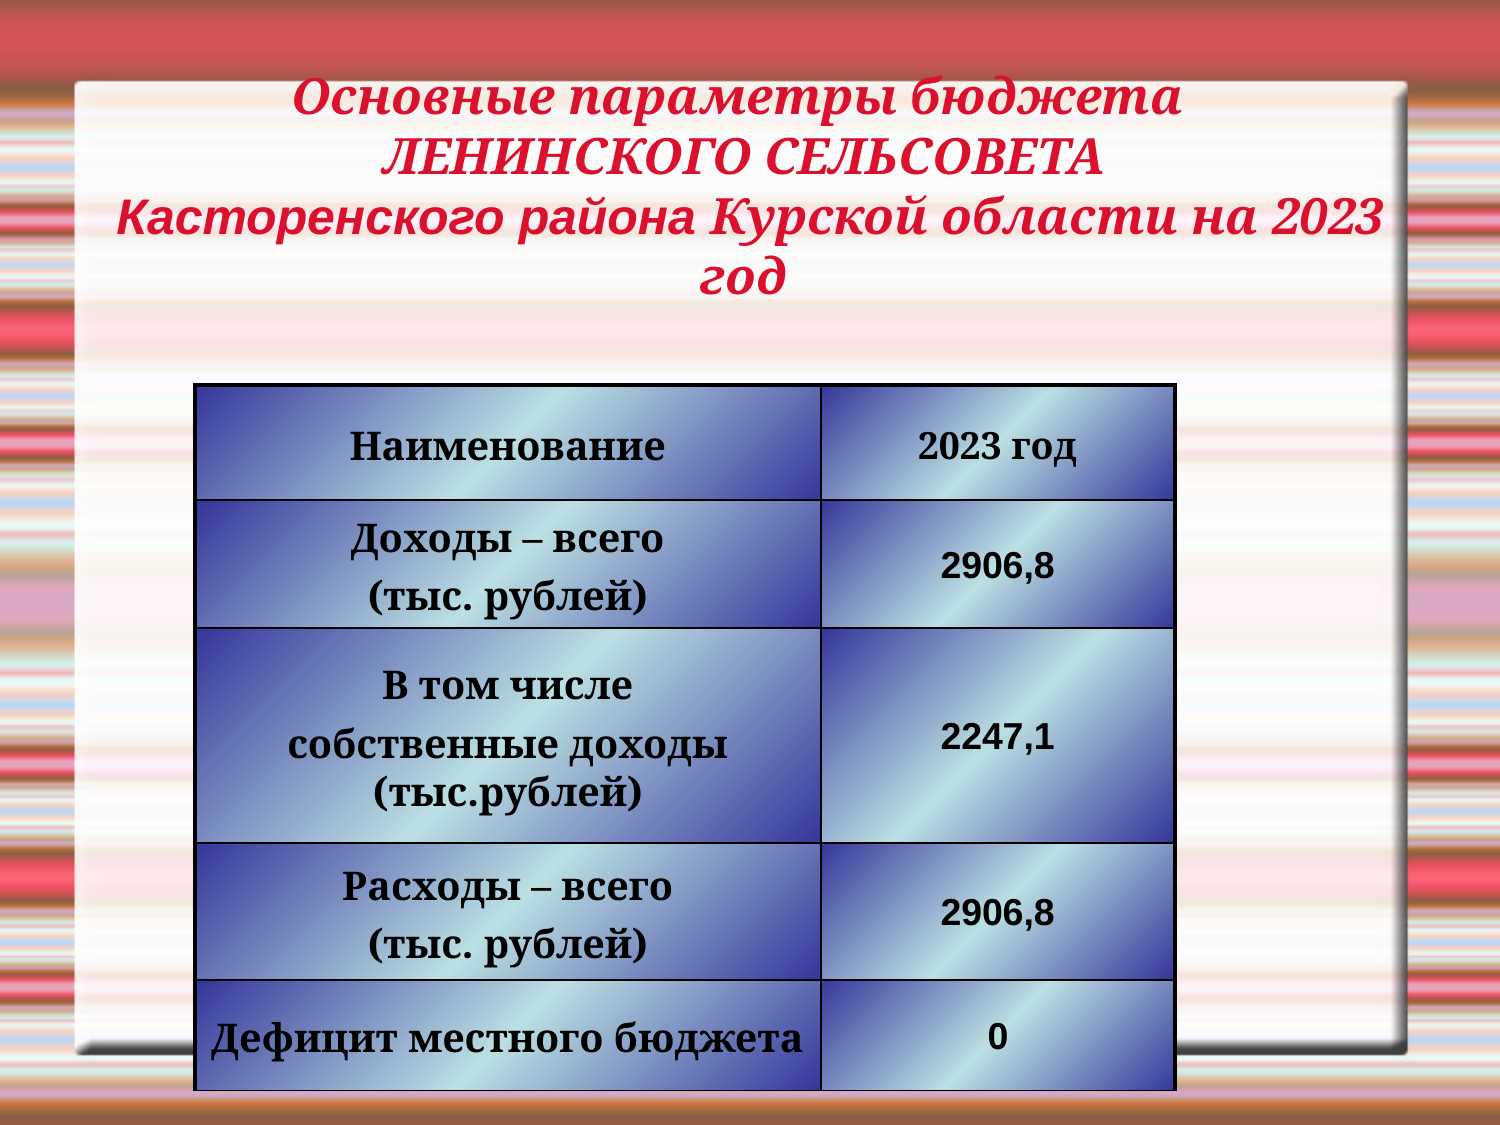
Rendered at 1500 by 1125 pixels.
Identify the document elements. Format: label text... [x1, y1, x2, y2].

picture [0, 0, 1500, 1125]
title Основные параметры бюджета ЛЕНИНСКОГО СЕЛЬСОВЕТА Касторенского района Курской области на 2023 год [64, 77, 1424, 292]
table_cell Дефицит местного бюджета [197, 981, 820, 1090]
table_cell Доходы – всего (тыс. рублей) [197, 501, 820, 627]
table_header Наименование [197, 387, 820, 499]
table_cell 2247,1 [822, 629, 1173, 842]
table_header 2023 год [822, 387, 1173, 499]
table_cell Расходы – всего (тыс. рублей) [197, 844, 820, 979]
table_cell 2906,8 [822, 501, 1173, 627]
table_cell 0 [822, 981, 1173, 1090]
table_cell В том числе собственные доходы (тыс.рублей) [197, 629, 820, 842]
table_cell 2906,8 [822, 844, 1173, 979]
